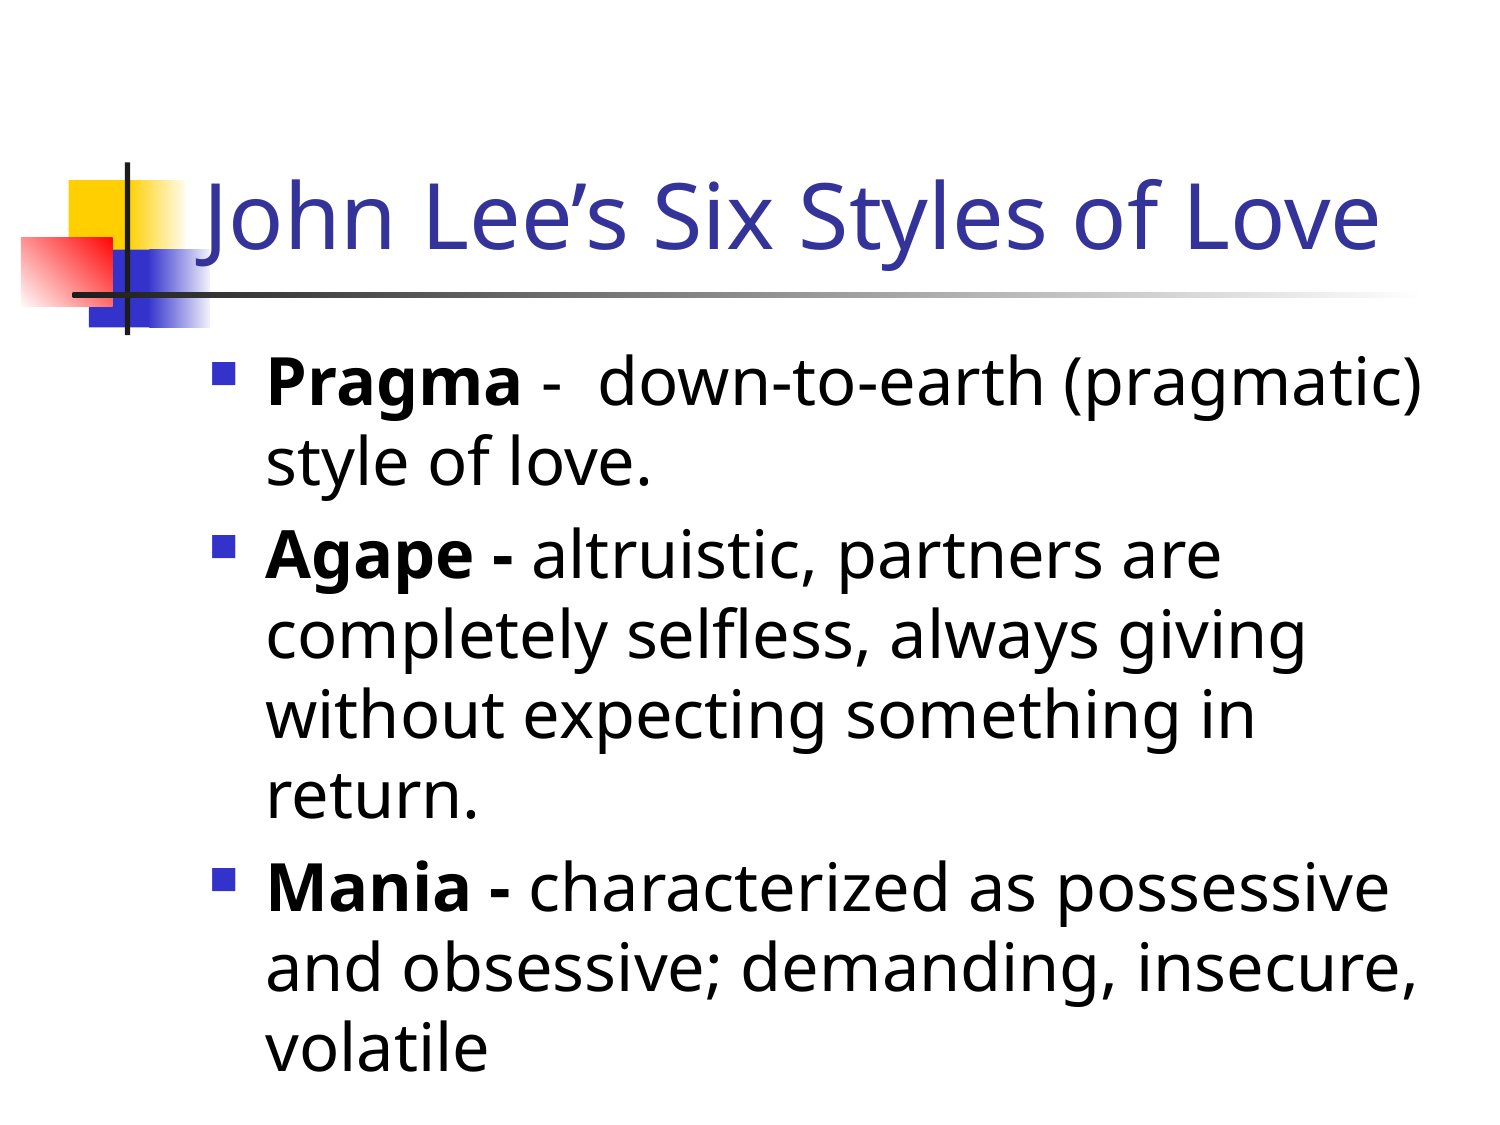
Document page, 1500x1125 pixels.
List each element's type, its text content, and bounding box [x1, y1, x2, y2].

list Pragma - down-to-earth (pragmatic) style of love. Agape - altruistic, partners are completely selfless, always giving without expecting something in return. Mania - characterized as possessive and obsessive; demanding, insecure, volatile [193, 331, 1469, 1006]
title John Lee’s Six Styles of Love [188, 35, 1468, 275]
